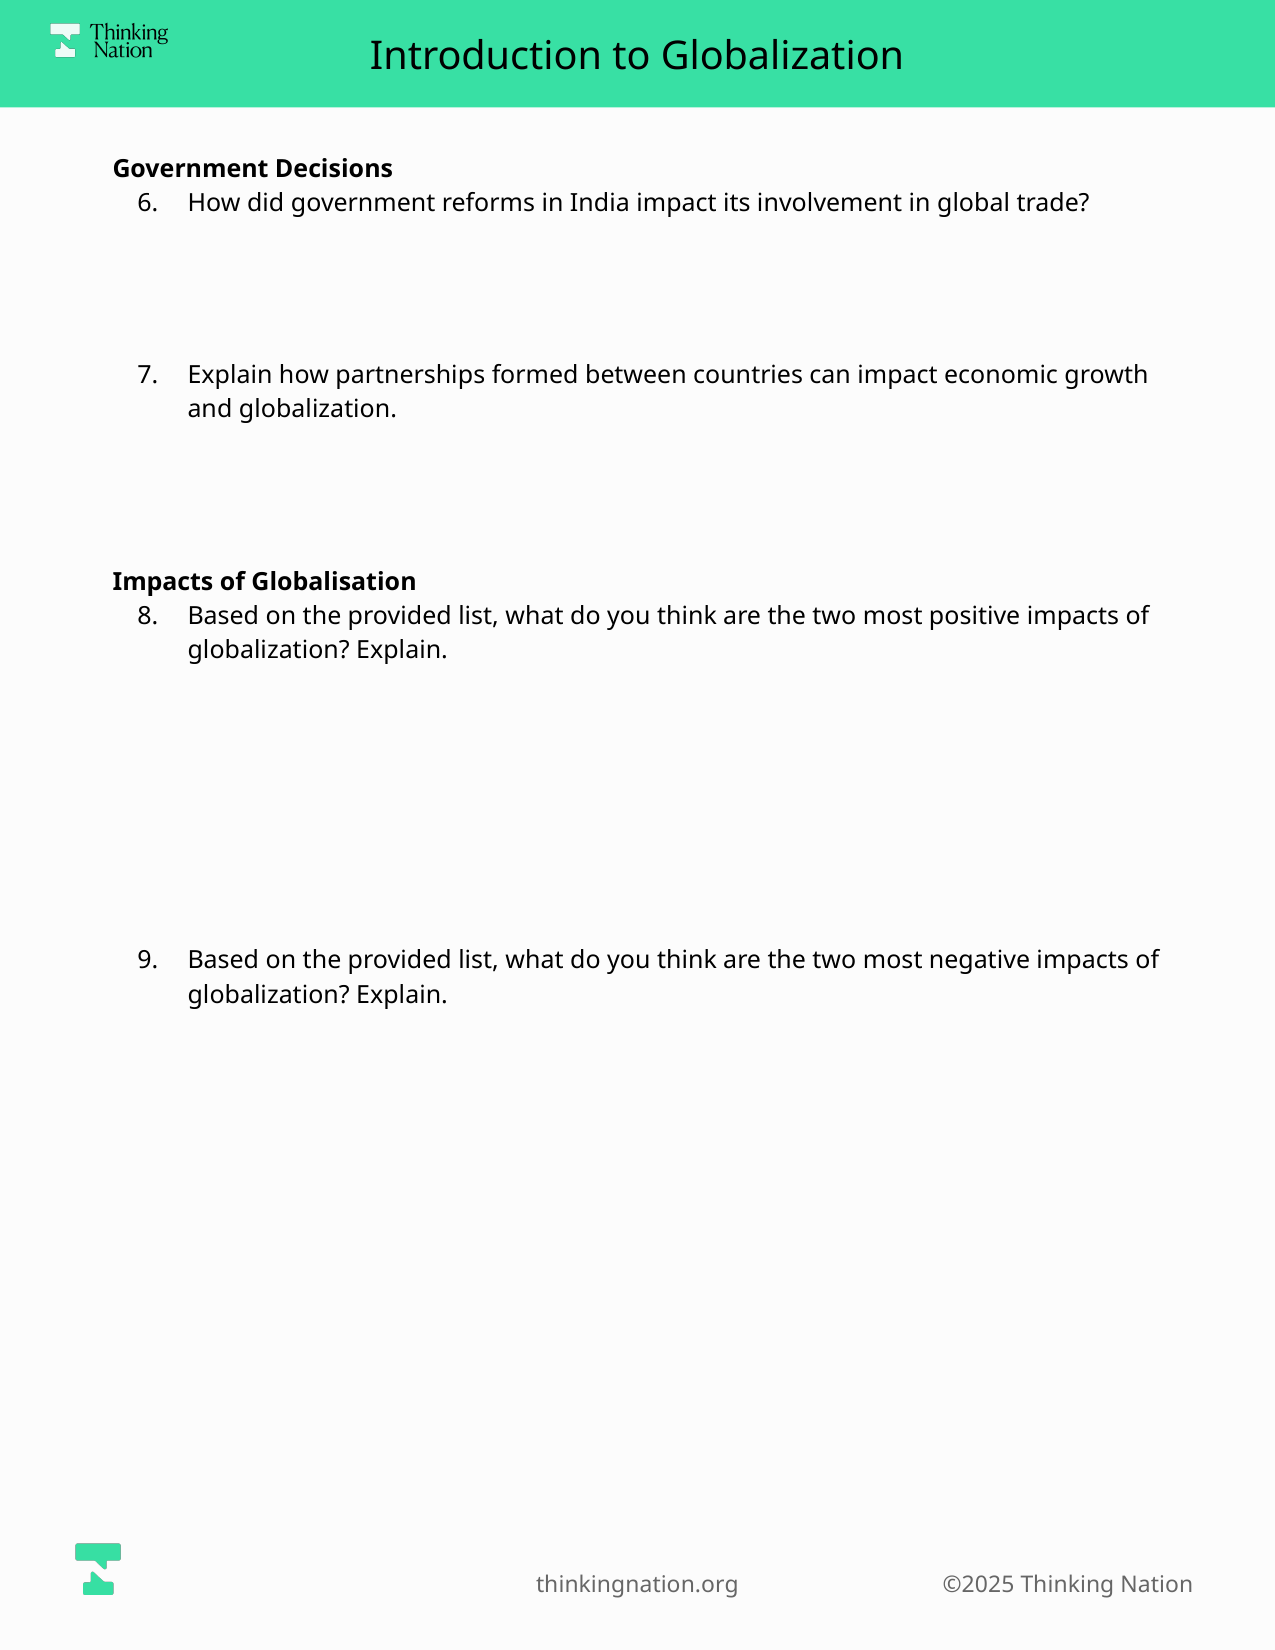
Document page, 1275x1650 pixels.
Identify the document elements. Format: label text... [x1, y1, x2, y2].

picture [62, 1533, 134, 1605]
picture [36, 12, 172, 69]
text_box Government Decisions How did government reforms in India impact its involvement in global trade? Explain how partnerships formed between countries can impact economic growth and globalization. Impacts of Globalisation Based on the provided list, what do you think are the two most positive impacts of globalization? Explain. Based on the provided list, what do you think are the two most negative impacts of globalization? Explain. [97, 132, 1178, 1024]
text_box ©2025 Thinking Nation [907, 1553, 1210, 1605]
text_box thinkingnation.org [486, 1553, 789, 1605]
text_box Introduction to Globalization [0, 0, 1275, 108]
